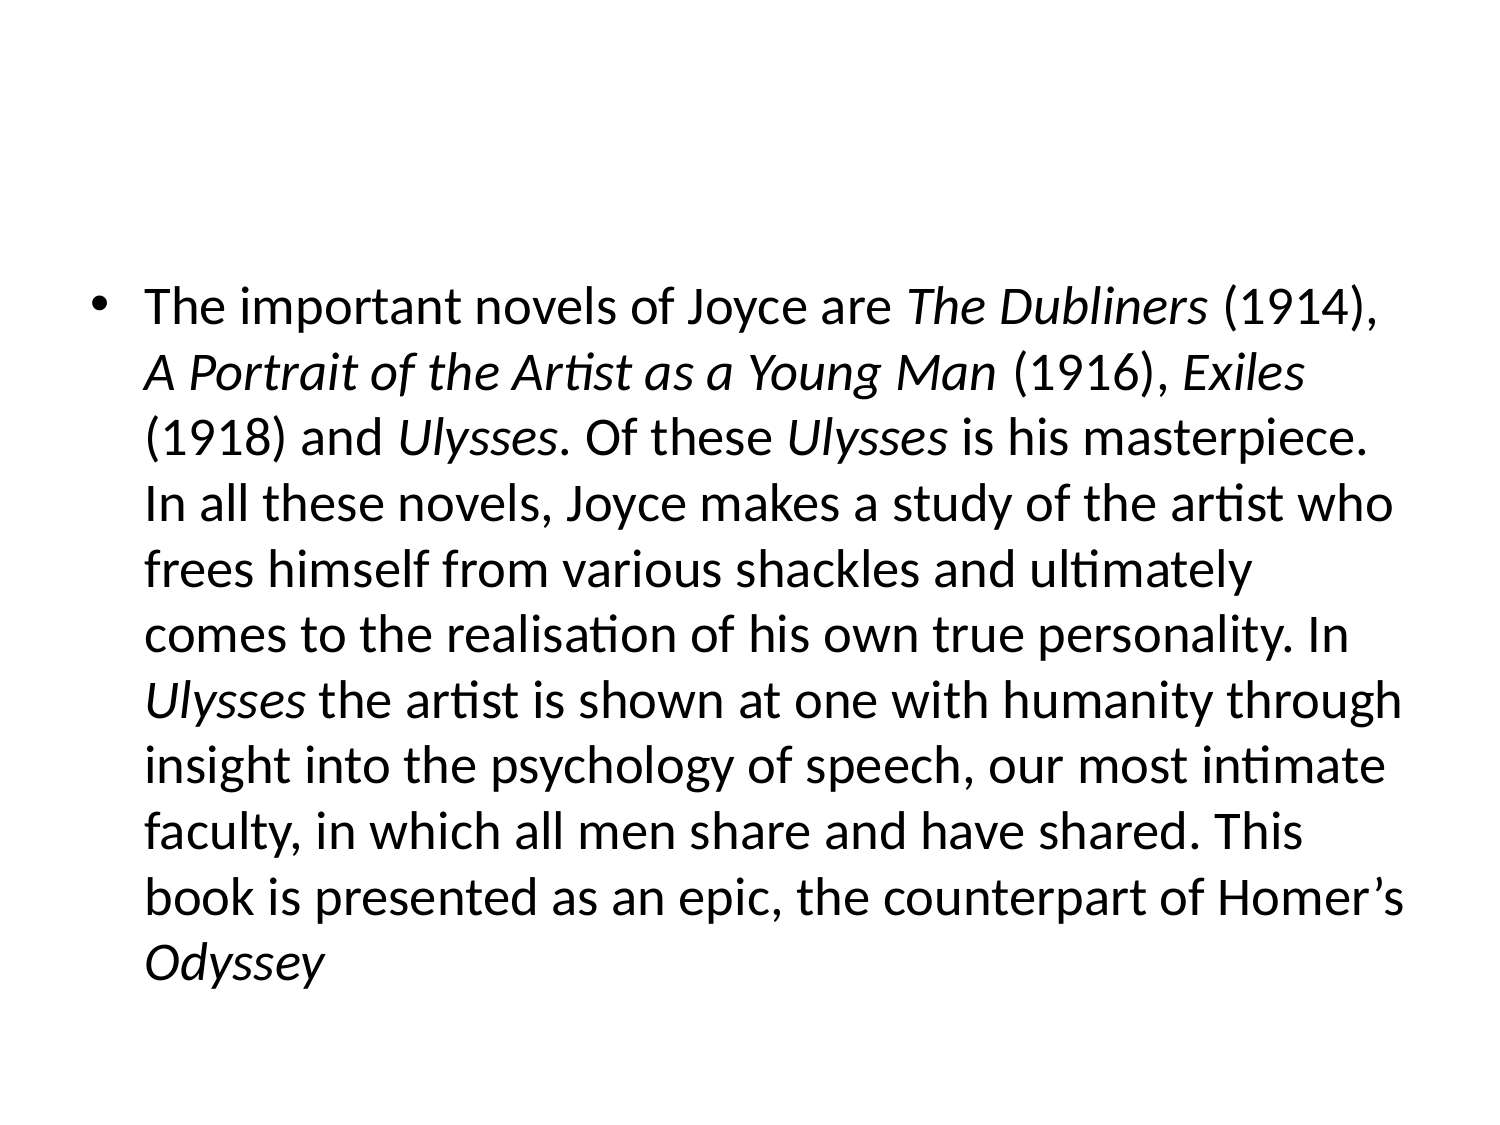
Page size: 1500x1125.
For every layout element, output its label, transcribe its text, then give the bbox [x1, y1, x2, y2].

list The important novels of Joyce are The Dubliners (1914), A Portrait of the Artist as a Young Man (1916), Exiles (1918) and Ulysses. Of these Ulysses is his masterpiece. In all these novels, Joyce makes a study of the artist who frees himself from various shackles and ultimately comes to the realisation of his own true personality. In Ulysses the artist is shown at one with humanity through insight into the psychology of speech, our most intimate faculty, in which all men share and have shared. This book is presented as an epic, the counterpart of Homer’s Odyssey [75, 262, 1425, 1005]
